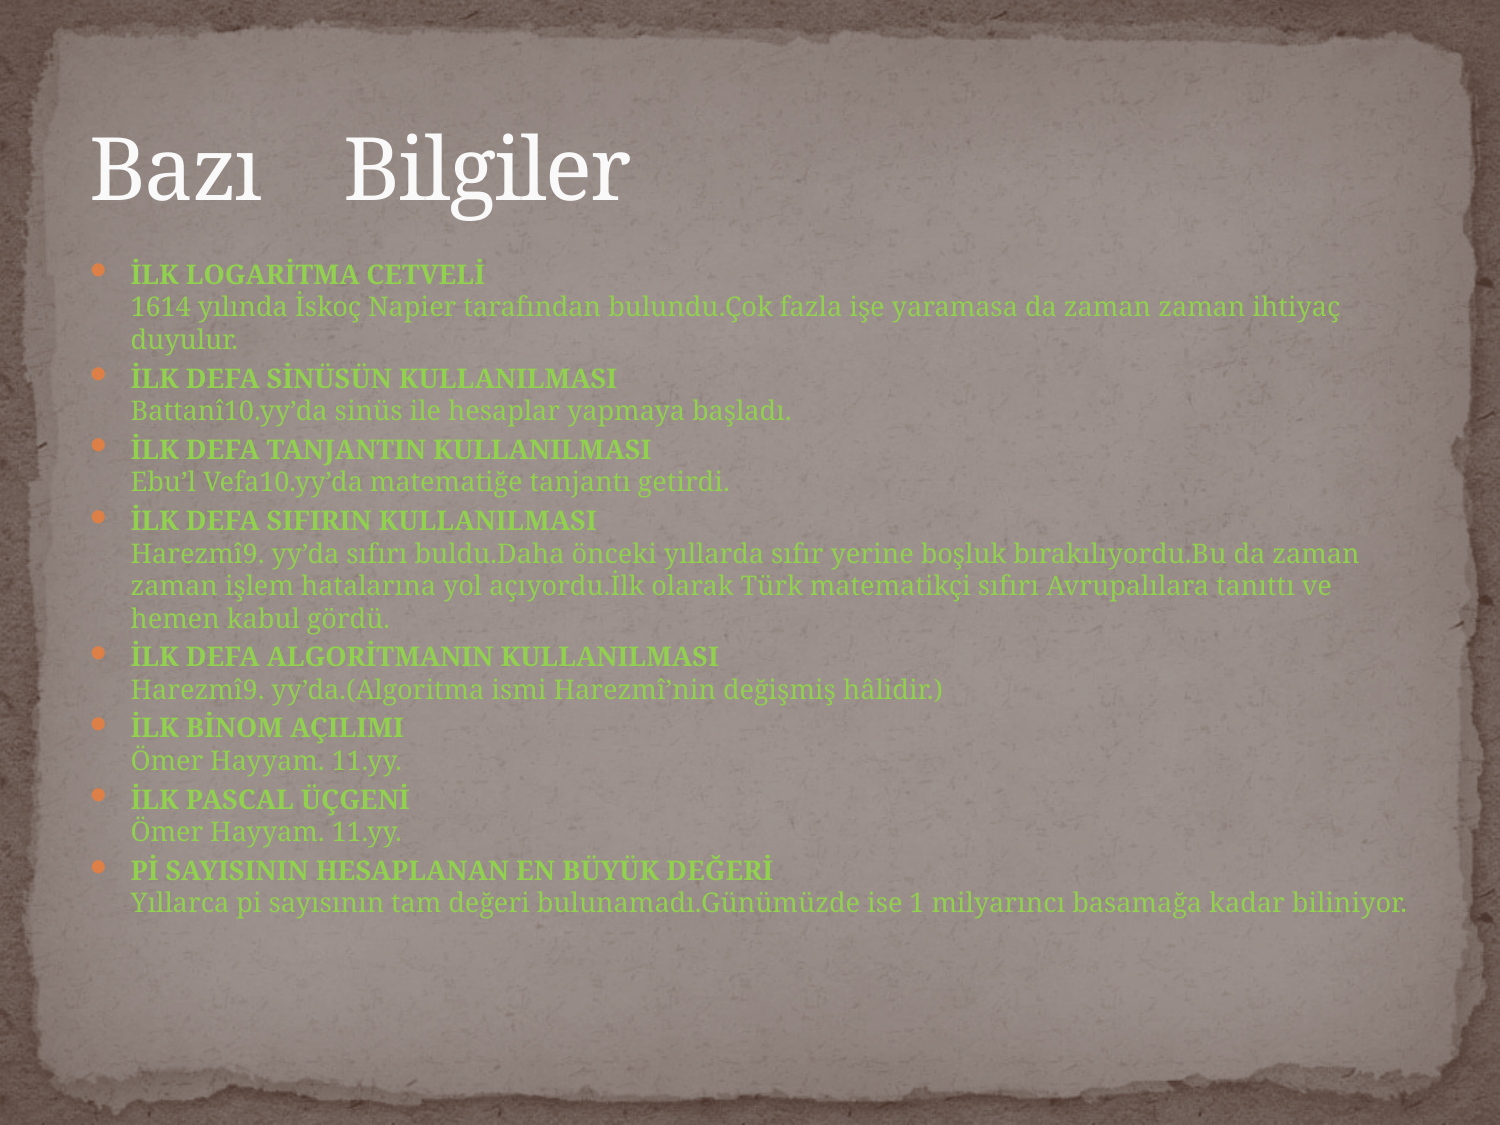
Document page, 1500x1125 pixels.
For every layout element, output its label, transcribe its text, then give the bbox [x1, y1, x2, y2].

list İLK LOGARİTMA CETVELİ 1614 yılında İskoç Napier tarafından bulundu.Çok fazla işe yaramasa da zaman zaman ihtiyaç duyulur. İLK DEFA SİNÜSÜN KULLANILMASI Battanî10.yy’da sinüs ile hesaplar yapmaya başladı. İLK DEFA TANJANTIN KULLANILMASI Ebu’l Vefa10.yy’da matematiğe tanjantı getirdi. İLK DEFA SIFIRIN KULLANILMASI Harezmî9. yy’da sıfırı buldu.Daha önceki yıllarda sıfır yerine boşluk bırakılıyordu.Bu da zaman zaman işlem hatalarına yol açıyordu.İlk olarak Türk matematikçi sıfırı Avrupalılara tanıttı ve hemen kabul gördü. İLK DEFA ALGORİTMANIN KULLANILMASI Harezmî9. yy’da.(Algoritma ismi Harezmî’nin değişmiş hâlidir.) İLK BİNOM AÇILIMI Ömer Hayyam. 11.yy. İLK PASCAL ÜÇGENİ Ömer Hayyam. 11.yy. Pİ SAYISININ HESAPLANAN EN BÜYÜK DEĞERİ Yıllarca pi sayısının tam değeri bulunamadı.Günümüzde ise 1 milyarıncı basamağa kadar biliniyor. [75, 249, 1425, 1000]
title Bazı Bilgiler [74, 24, 1425, 225]
